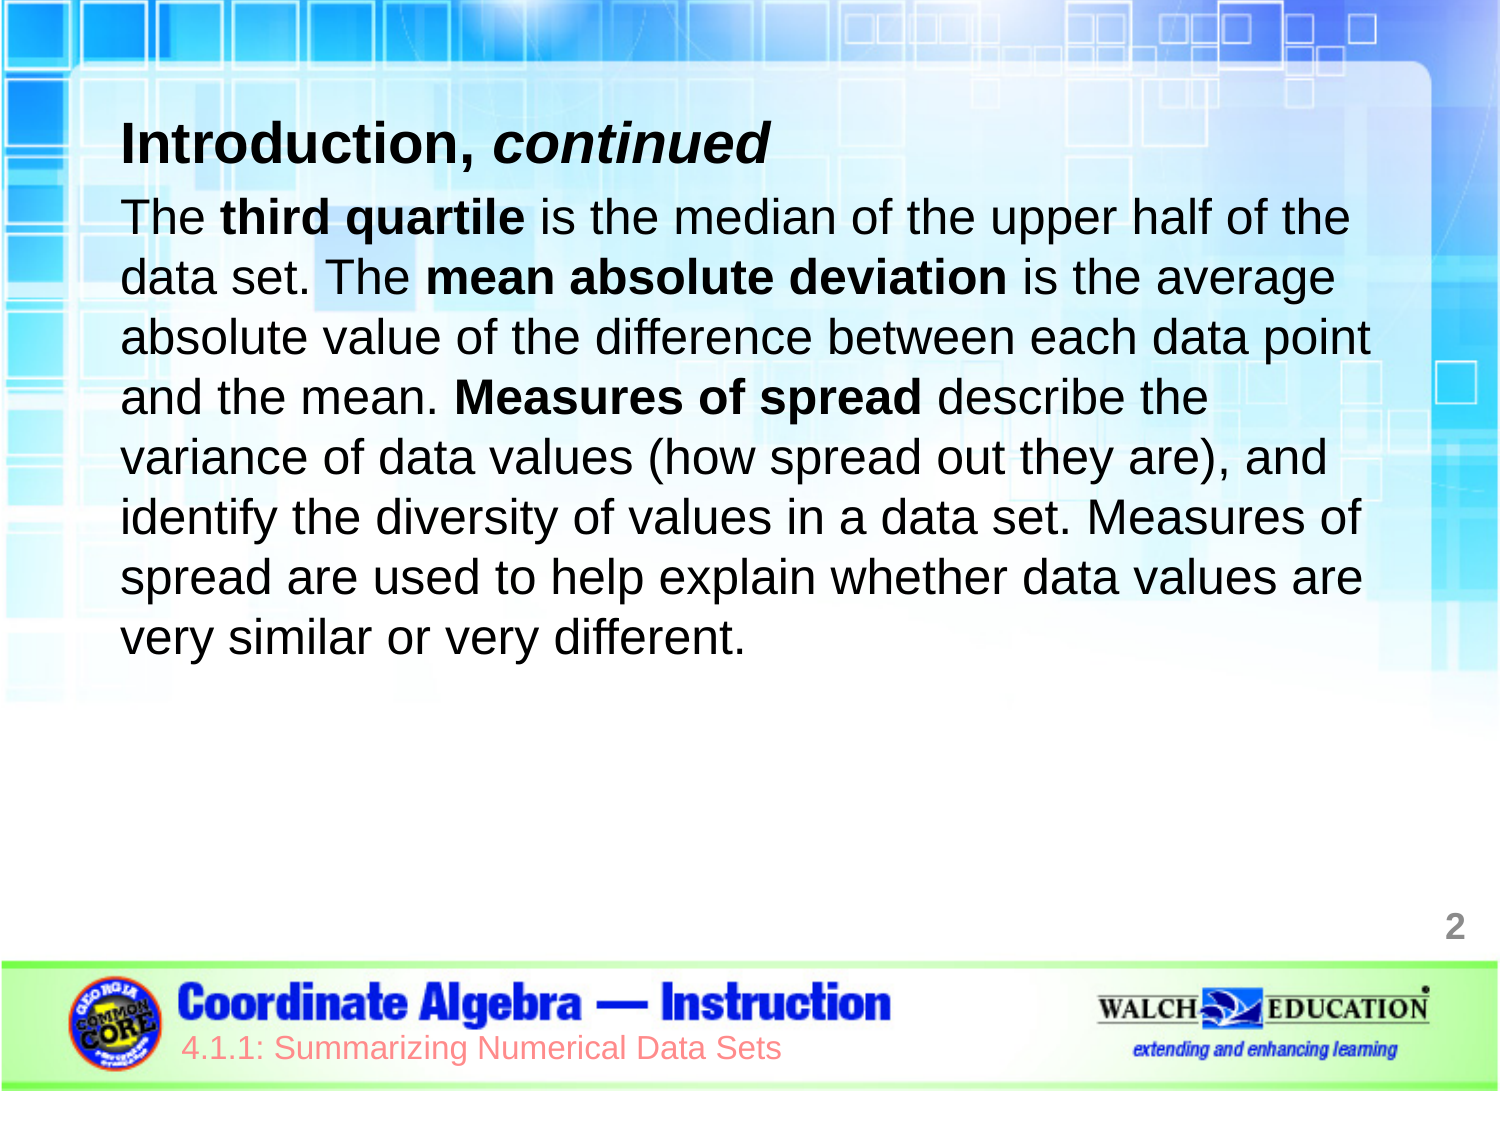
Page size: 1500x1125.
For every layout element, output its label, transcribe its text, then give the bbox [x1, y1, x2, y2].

subtitle Introduction, continued The third quartile is the median of the upper half of the data set. The mean absolute deviation is the average absolute value of the difference between each data point and the mean. Measures of spread describe the variance of data values (how spread out they are), and identify the diversity of values in a data set. Measures of spread are used to help explain whether data values are very similar or very different. [105, 97, 1394, 918]
footer 4.1.1: Summarizing Numerical Data Sets [166, 1024, 1080, 1069]
picture [1, 0, 1500, 1091]
slide_number 2 [1361, 901, 1481, 949]
